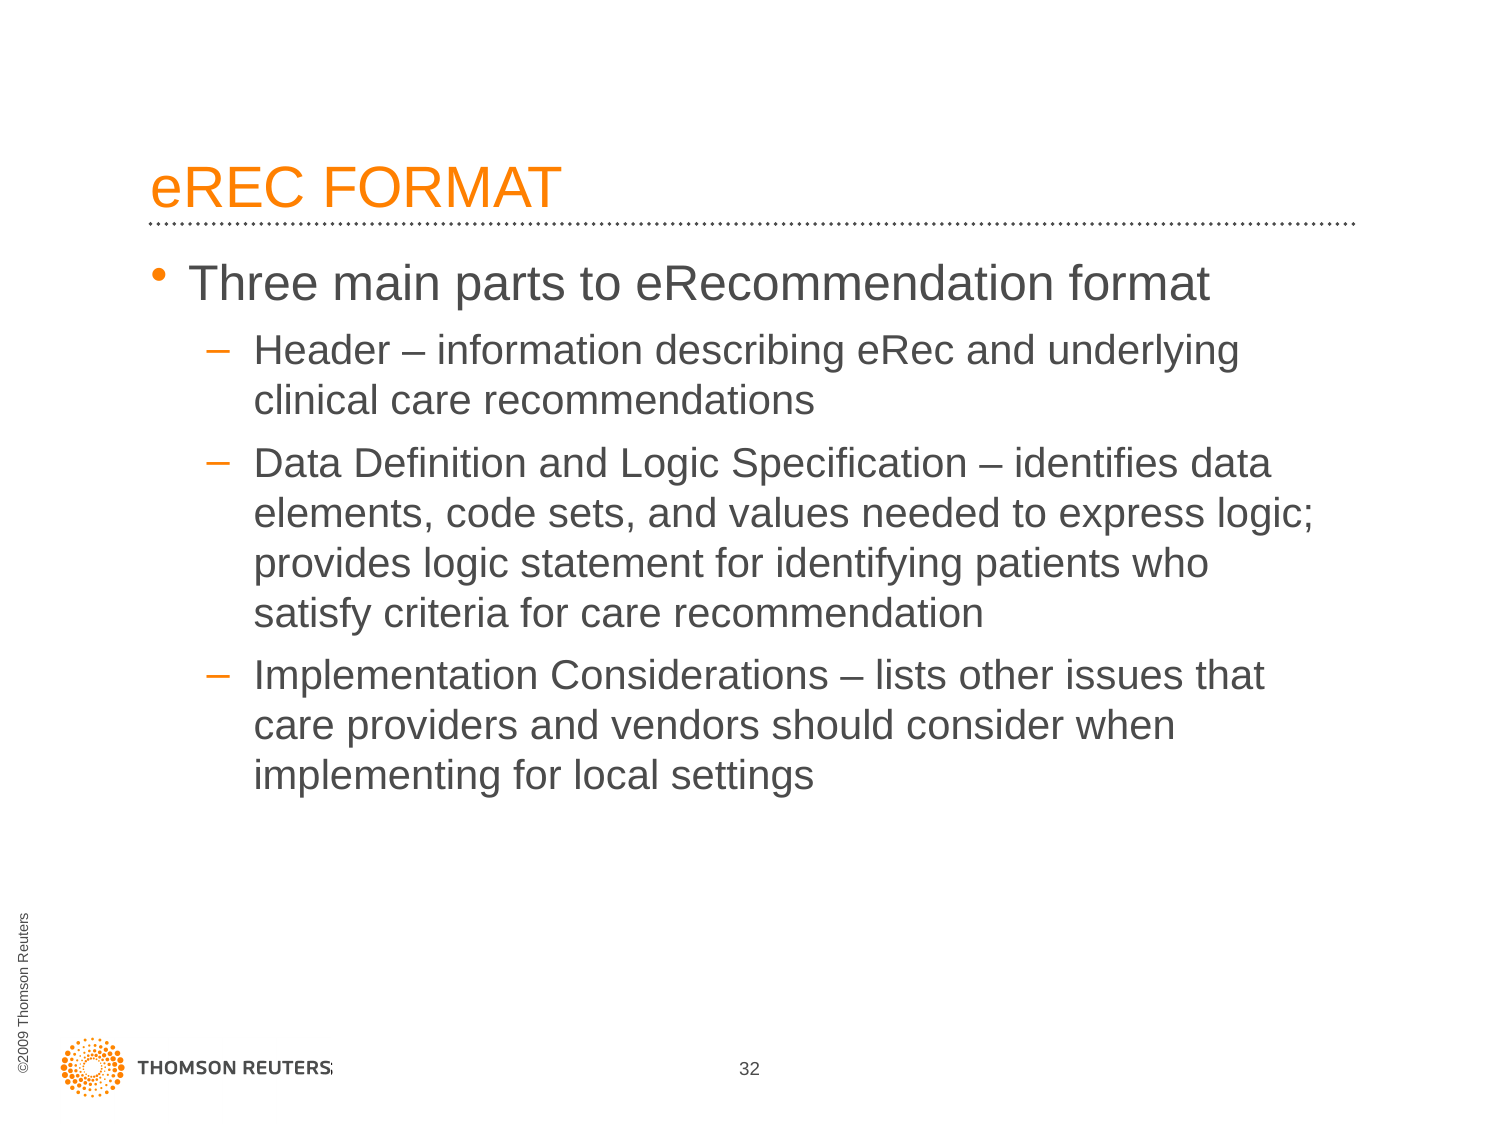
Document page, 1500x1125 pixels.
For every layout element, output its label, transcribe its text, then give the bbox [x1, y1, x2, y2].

picture [60, 1037, 333, 1125]
slide_number 32 [700, 1048, 776, 1088]
title eREC FORMAT [150, 82, 1360, 221]
list Three main parts to eRecommendation format Header – information describing eRec and underlying clinical care recommendations Data Definition and Logic Specification – identifies data elements, code sets, and values needed to express logic; provides logic statement for identifying patients who satisfy criteria for care recommendation Implementation Considerations – lists other issues that care providers and vendors should consider when implementing for local settings [150, 250, 1360, 1001]
